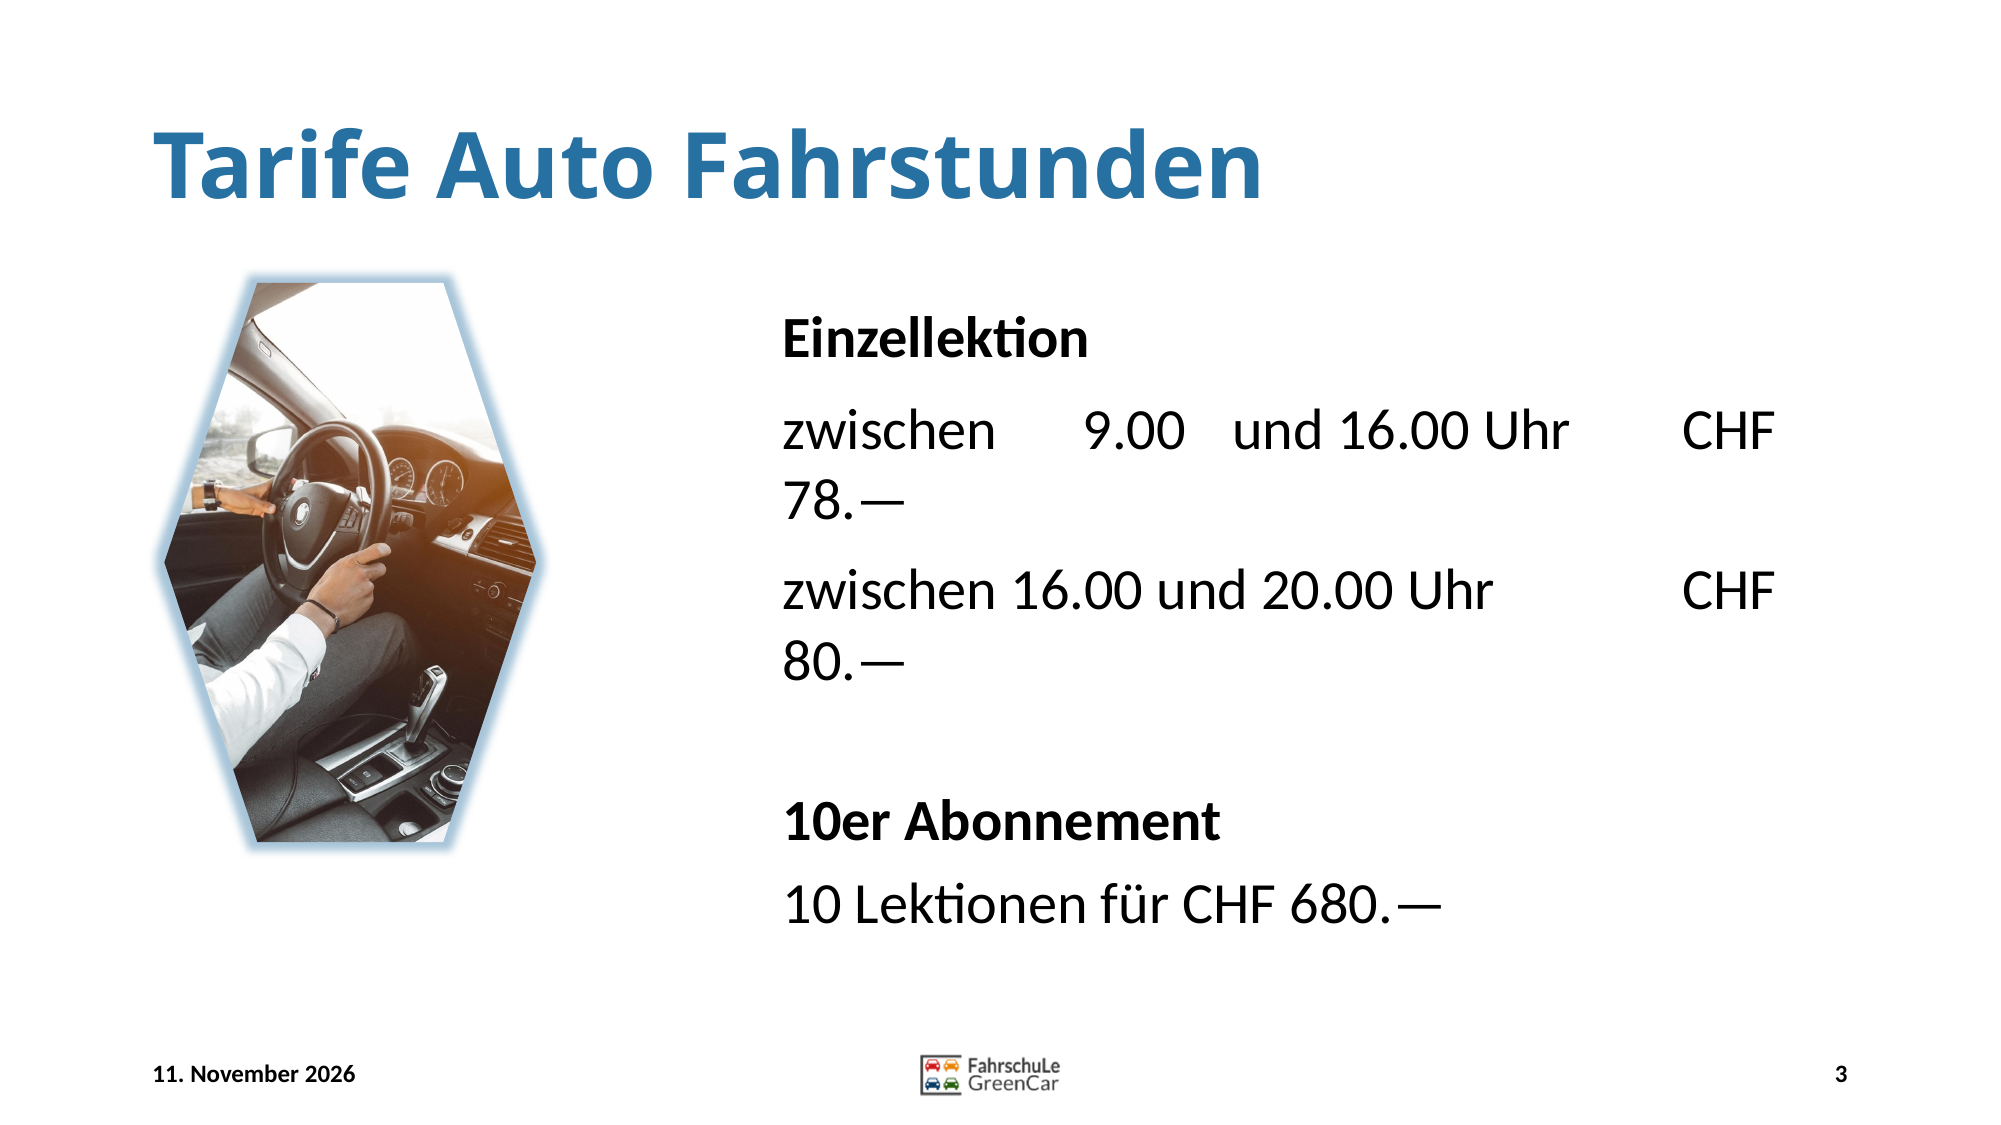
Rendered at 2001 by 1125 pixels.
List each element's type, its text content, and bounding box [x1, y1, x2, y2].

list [164, 282, 537, 843]
list Einzellektion zwischen 9.00 und 16.00 Uhr CHF 78.— zwischen 16.00 und 20.00 Uhr CHF 80.— 10er Abonnement 10 Lektionen für CHF 680.— [767, 299, 1863, 1014]
slide_number 11. März 2022 [137, 1042, 588, 1103]
title Tarife Auto Fahrstunden [137, 59, 1863, 278]
picture [886, 1028, 1114, 1117]
slide_number 3 [1412, 1042, 1863, 1103]
